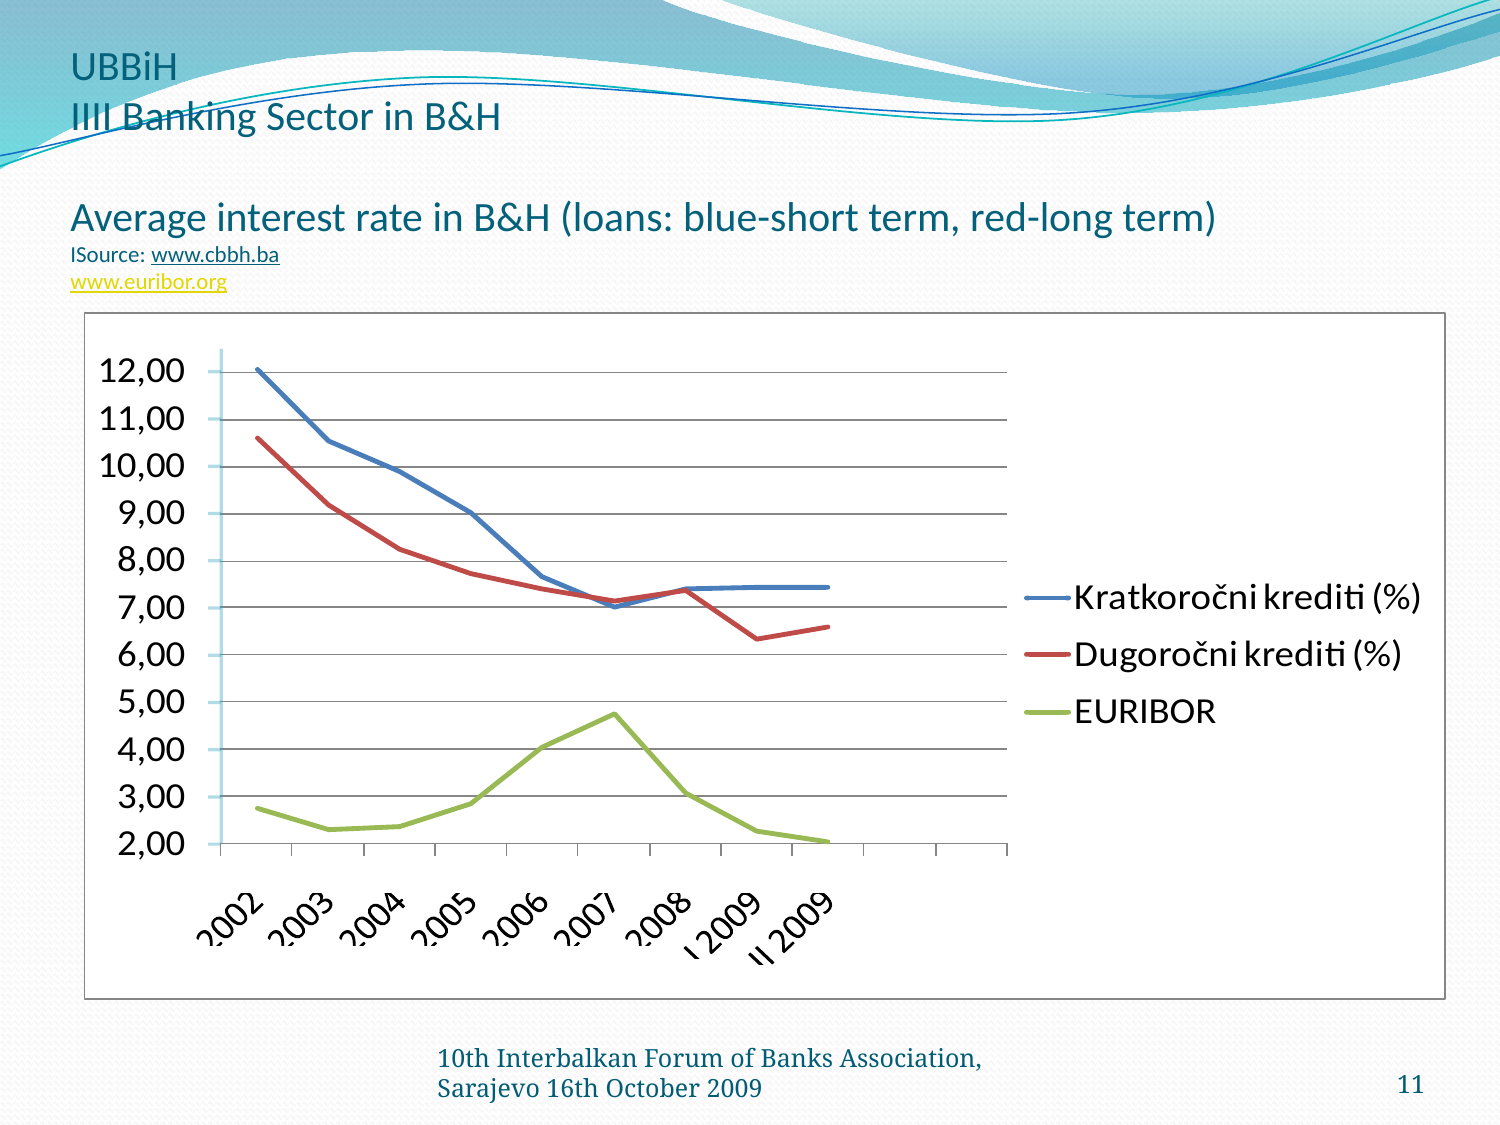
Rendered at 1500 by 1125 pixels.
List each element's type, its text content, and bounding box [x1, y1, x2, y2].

footer 10th Interbalkan Forum of Banks Association, Sarajevo 16th October 2009 [437, 1042, 988, 1103]
title UBBiH IIII Banking Sector in B&H Average interest rate in B&H (loans: blue-short term, red-long term) ISource: www.cbbh.ba www.euribor.org [70, 81, 1426, 295]
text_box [75, 304, 1453, 1006]
slide_number 11 [1299, 1042, 1425, 1103]
